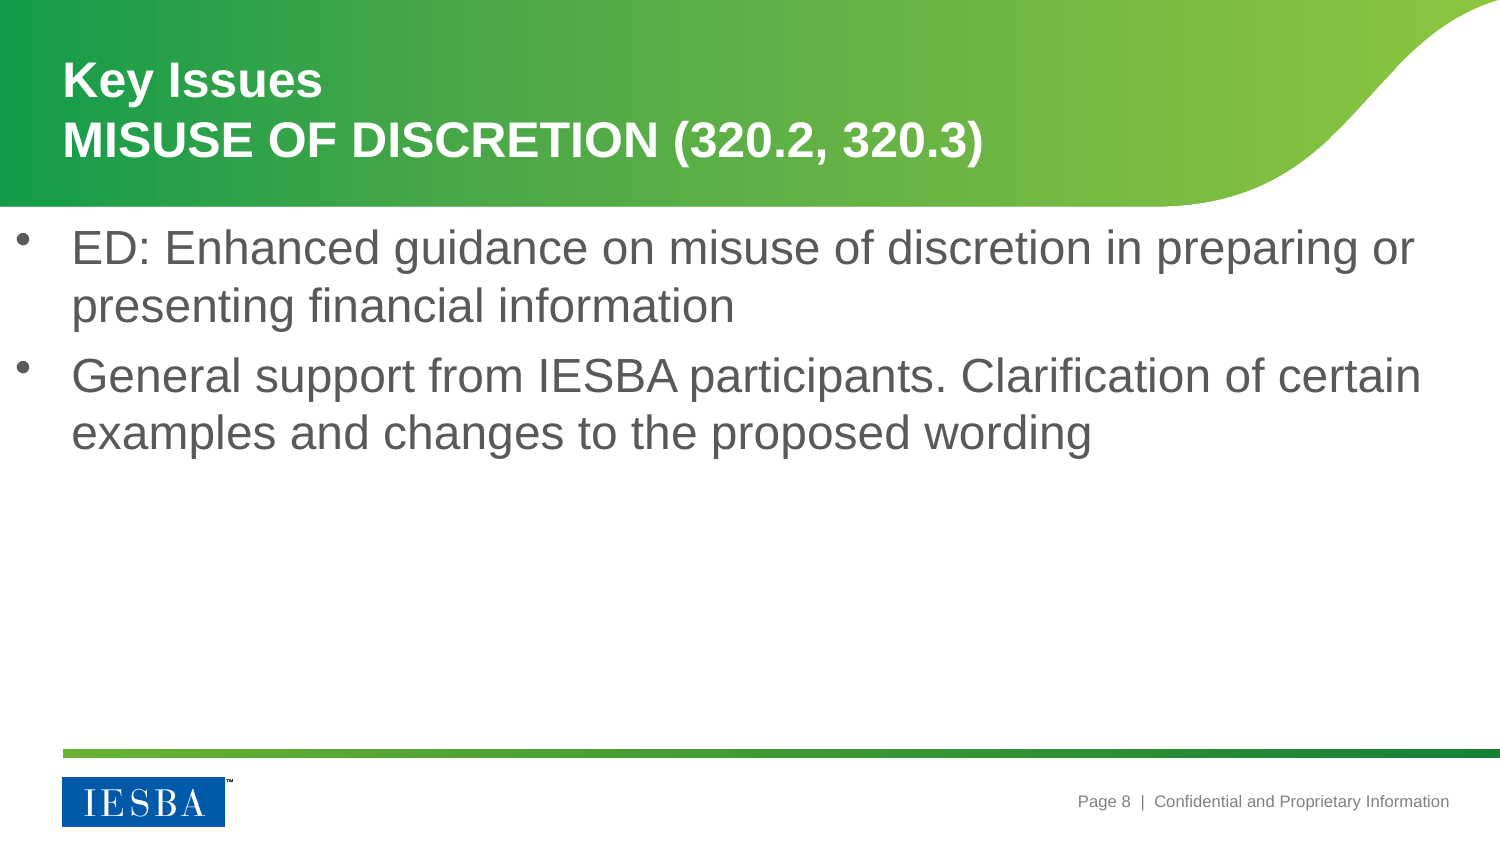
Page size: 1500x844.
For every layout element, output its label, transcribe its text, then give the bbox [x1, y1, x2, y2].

list ED: Enhanced guidance on misuse of discretion in preparing or presenting financial information General support from IESBA participants. Clarification of certain examples and changes to the proposed wording [0, 209, 1500, 747]
title Key Issues Misuse Of Discretion (320.2, 320.3) [62, 75, 1300, 141]
picture [62, 777, 233, 827]
picture [0, 0, 1500, 207]
